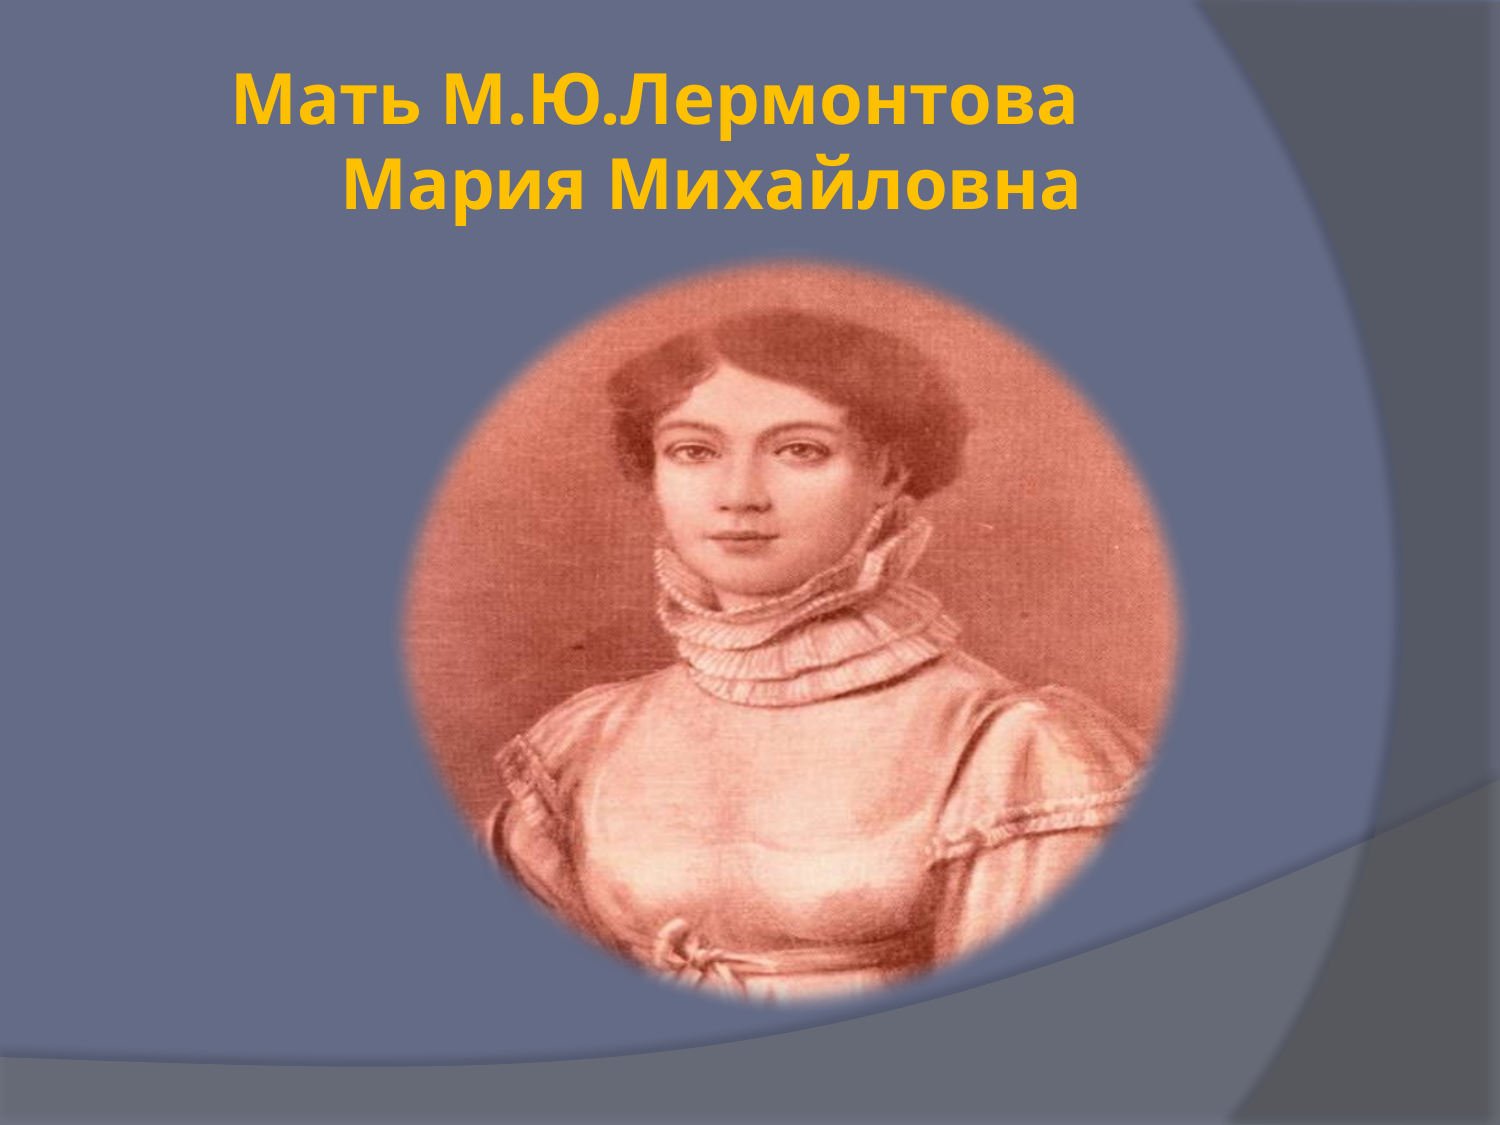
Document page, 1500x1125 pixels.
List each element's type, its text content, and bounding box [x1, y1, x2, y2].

title Мать М.Ю.Лермонтова Мария Михайловна [75, 45, 1300, 233]
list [386, 245, 1196, 1017]
